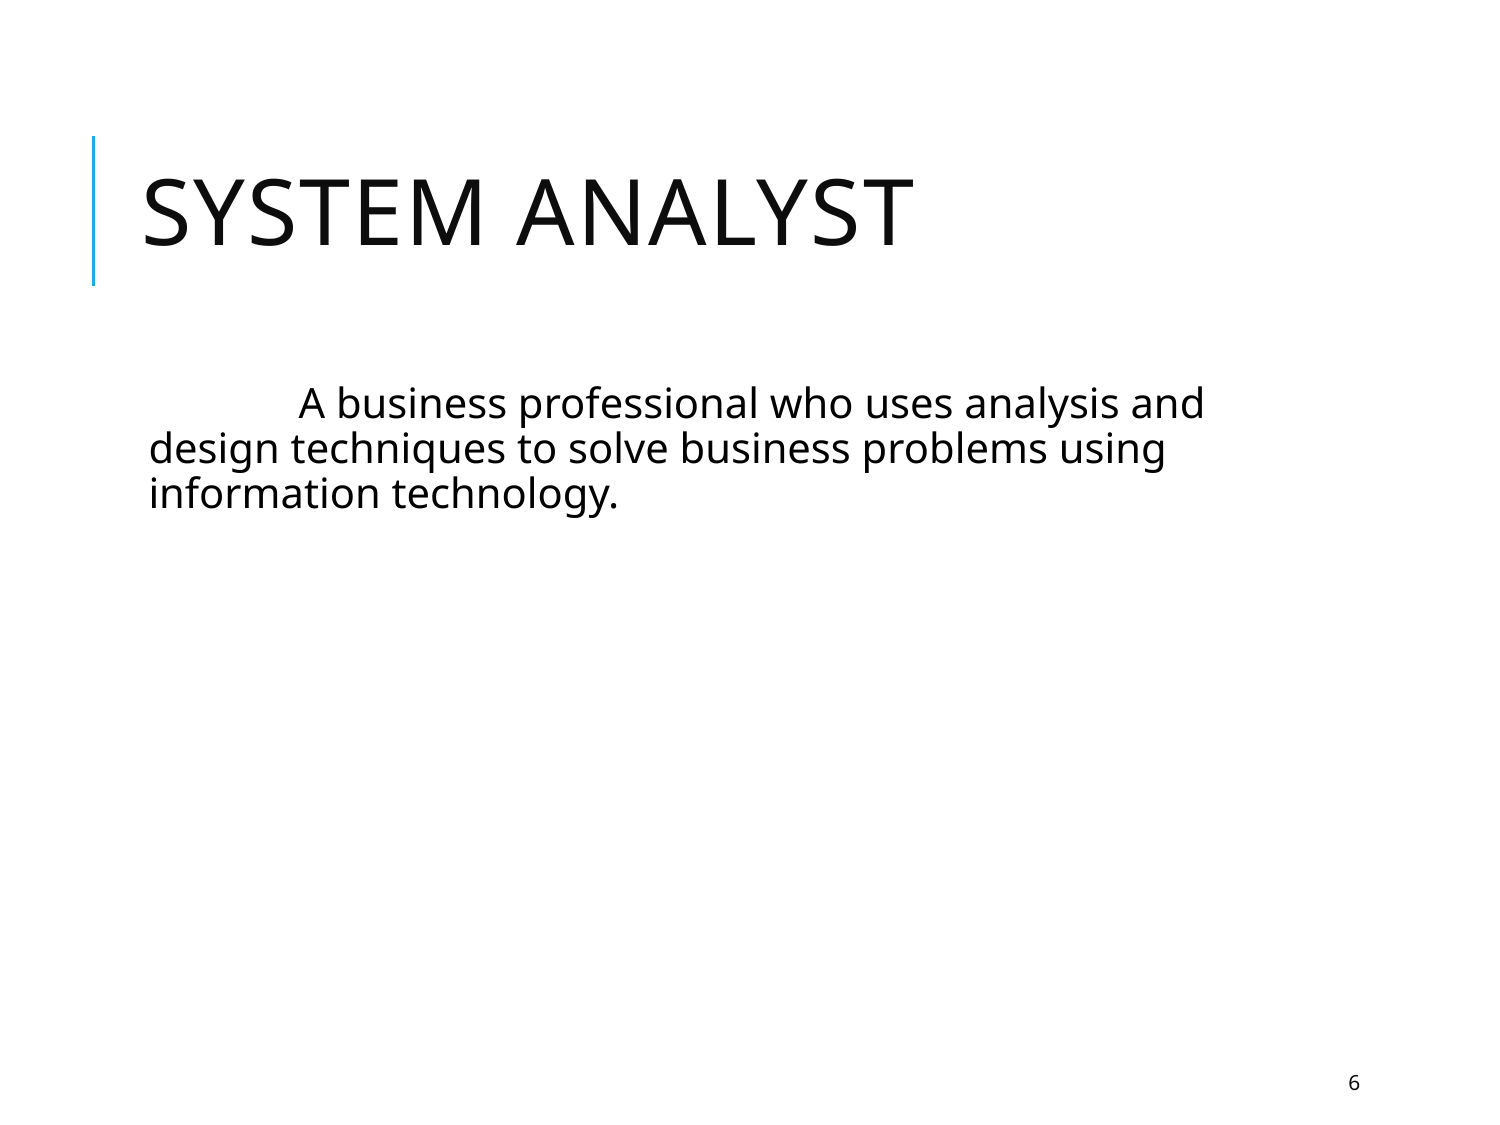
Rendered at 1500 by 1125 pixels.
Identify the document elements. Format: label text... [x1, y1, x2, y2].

list A business professional who uses analysis and design techniques to solve business problems using information technology. [126, 375, 1322, 1035]
title System Analyst [126, 96, 1322, 342]
slide_number 6 [1333, 1061, 1454, 1107]
